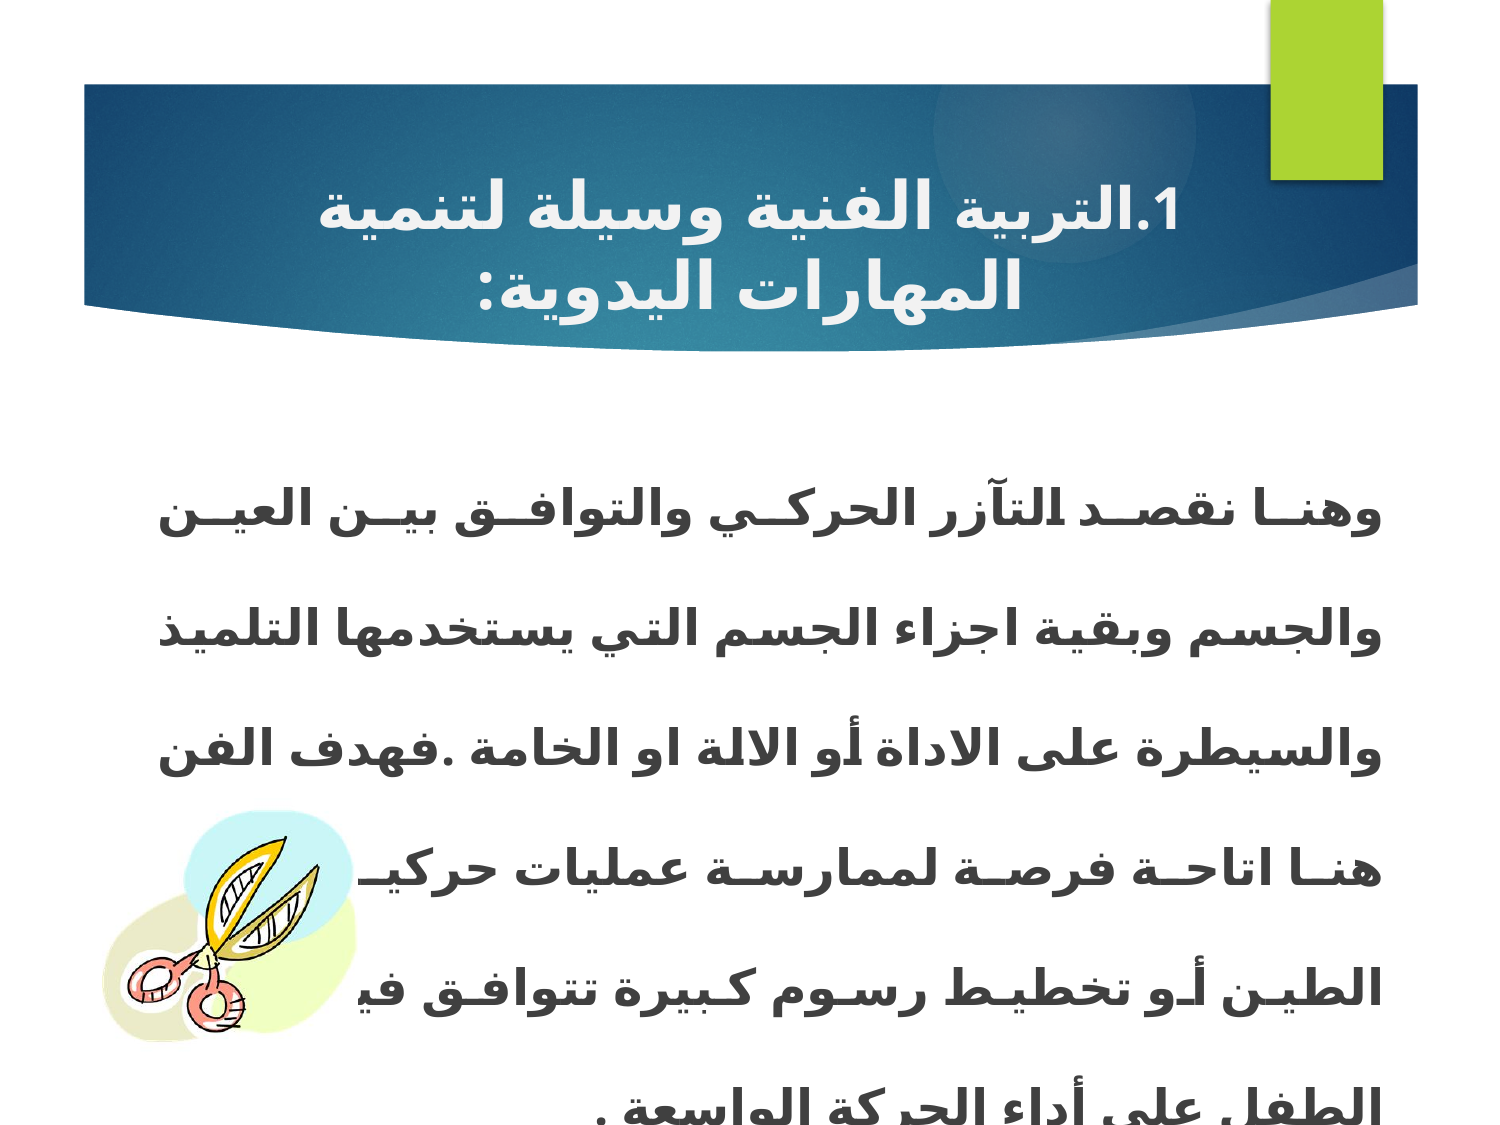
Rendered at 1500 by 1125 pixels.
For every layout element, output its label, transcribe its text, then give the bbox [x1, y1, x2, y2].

title 1.التربية الفنية وسيلة لتنمية المهارات اليدوية: [230, 184, 1271, 301]
list وهنا نقصد التآزر الحركي والتوافق بين العين والجسم وبقية اجزاء الجسم التي يستخدمها التلميذ والسيطرة على الاداة أو الالة او الخامة .فهدف الفن هنا اتاحة فرصة لممارسة عمليات حركية كعجن الطين أو تخطيط رسوم كبيرة تتوافق فيها قدرة الطفل على أداء الحركة الواسعة . [142, 408, 1400, 988]
picture [102, 798, 359, 1055]
